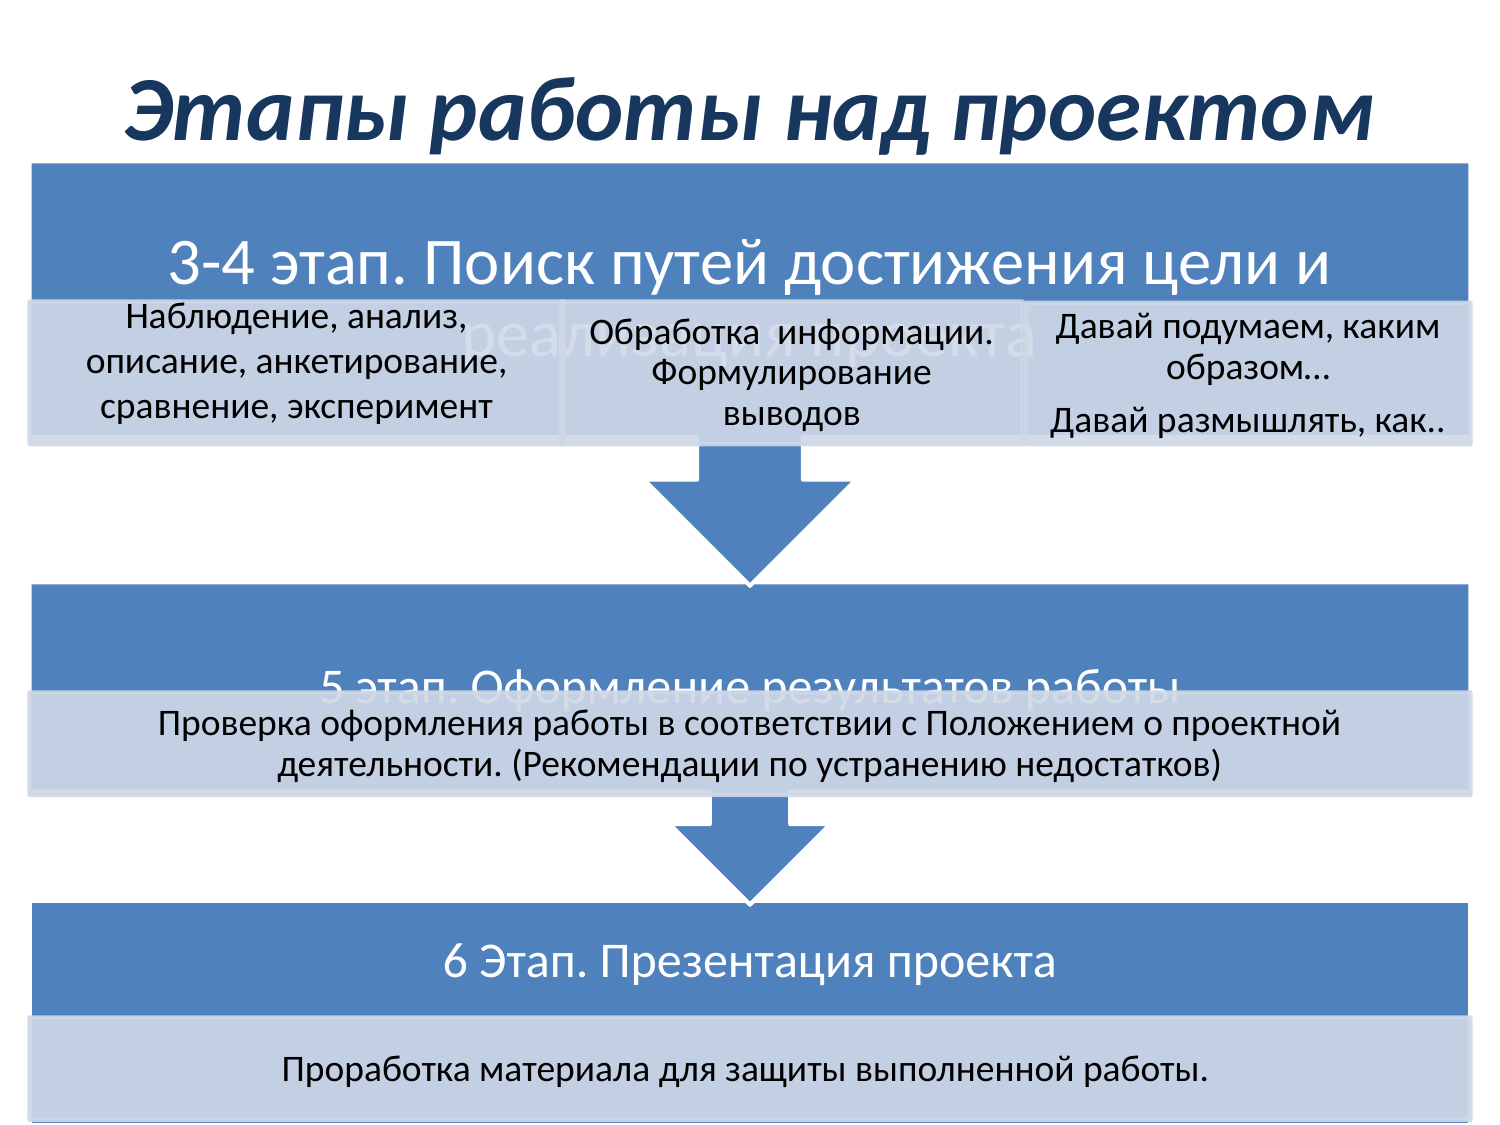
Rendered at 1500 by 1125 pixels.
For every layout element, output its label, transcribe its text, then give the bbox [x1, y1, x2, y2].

title Этапы работы над проектом [75, 0, 1425, 159]
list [29, 160, 1471, 1125]
